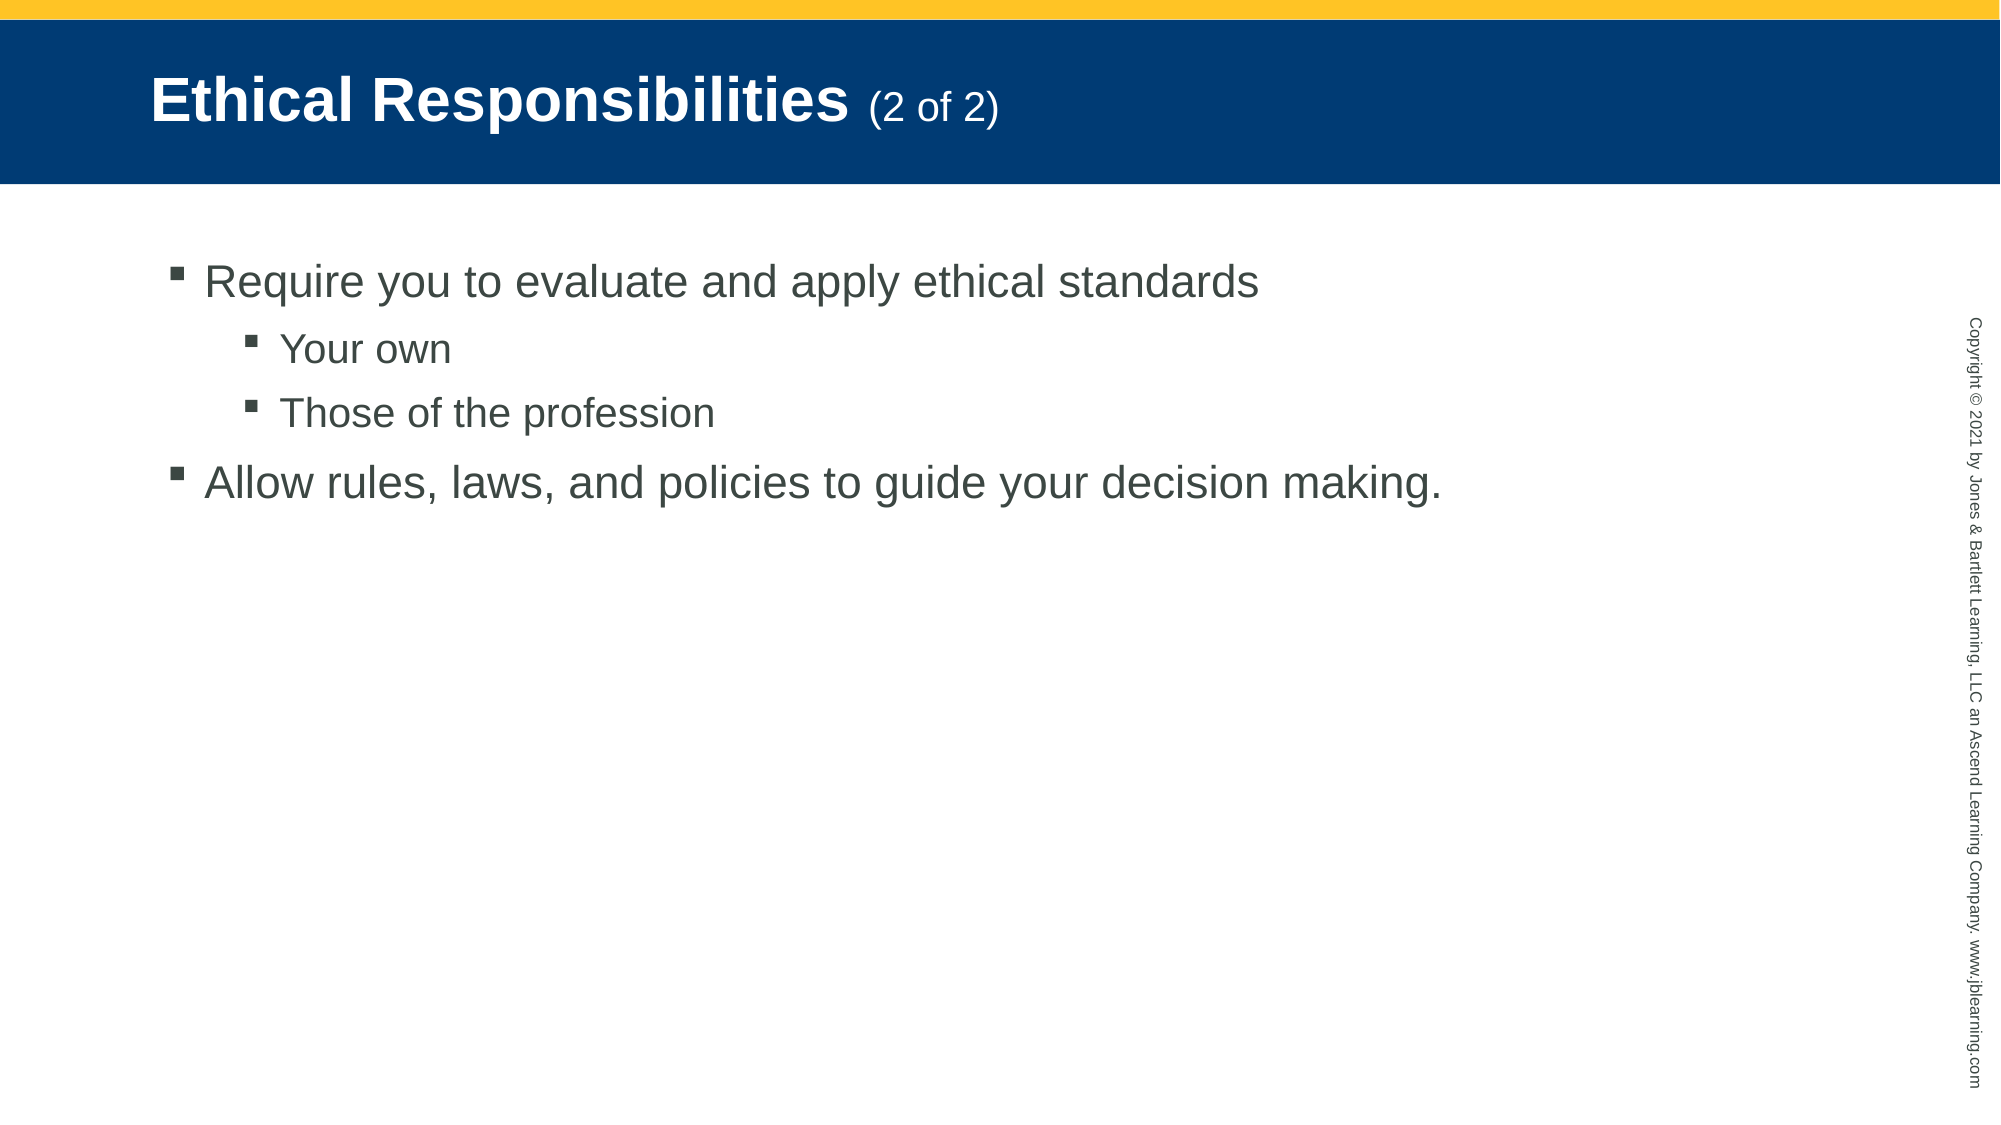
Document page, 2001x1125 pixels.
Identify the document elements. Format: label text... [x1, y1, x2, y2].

list Require you to evaluate and apply ethical standards Your own Those of the profession Allow rules, laws, and policies to guide your decision making. [151, 244, 1840, 1016]
title Ethical Responsibilities (2 of 2) [0, 19, 2000, 185]
